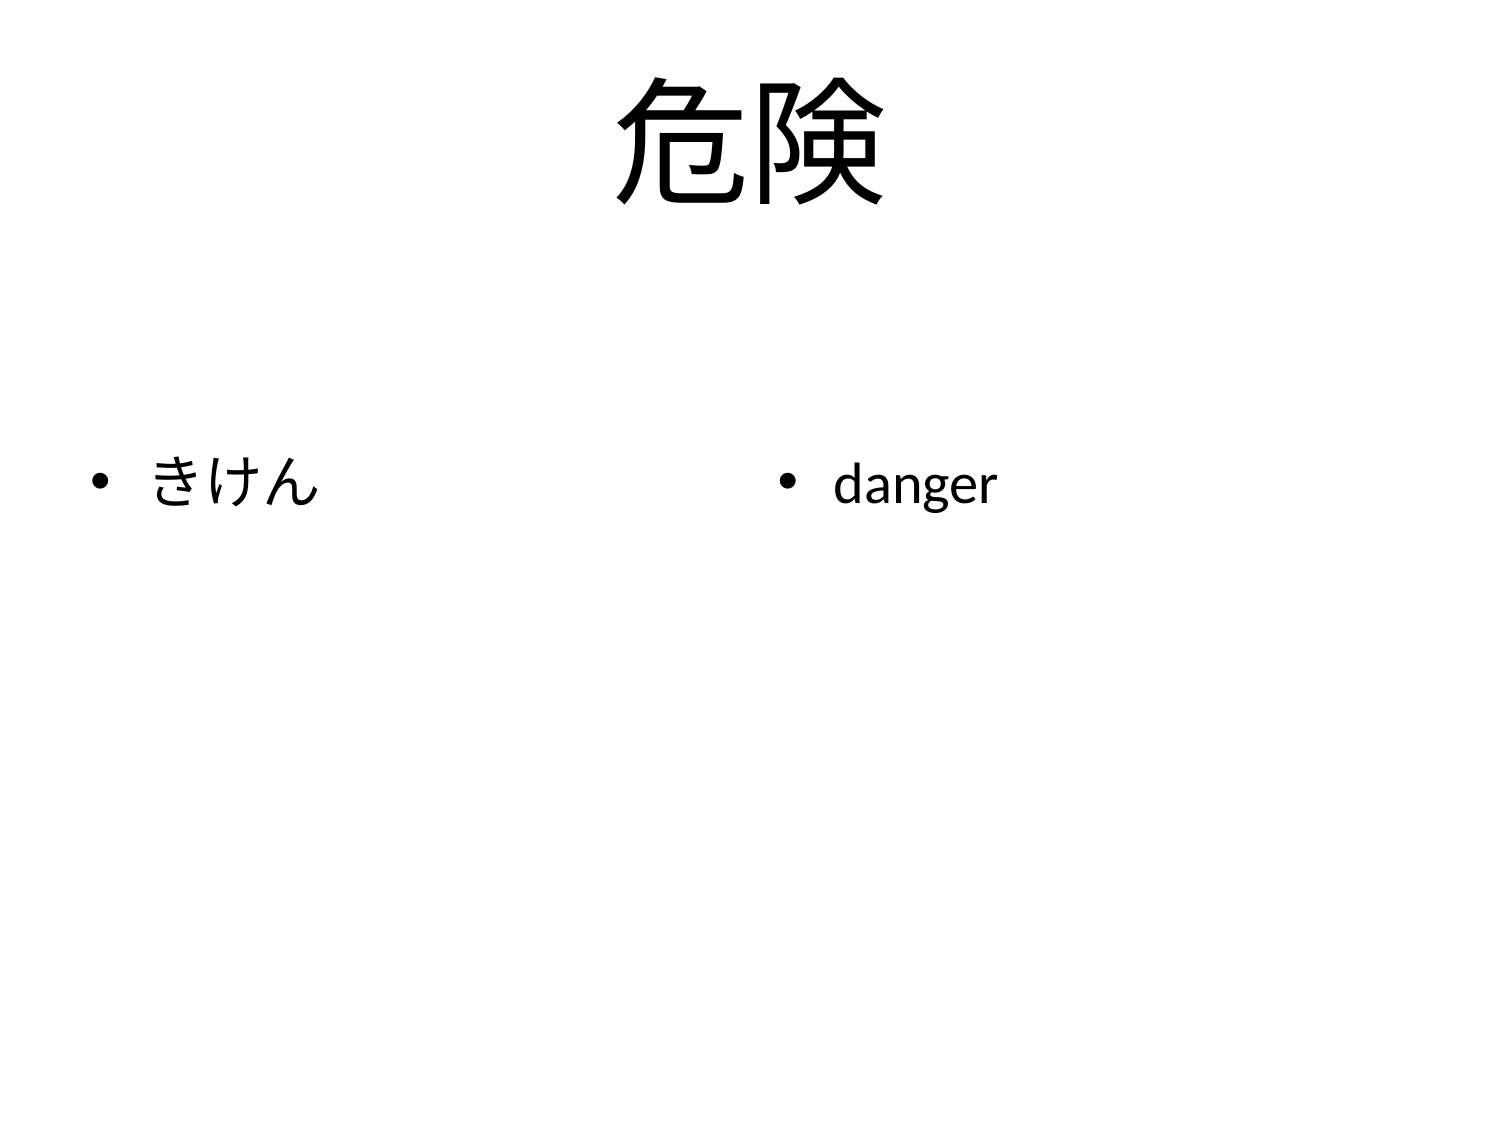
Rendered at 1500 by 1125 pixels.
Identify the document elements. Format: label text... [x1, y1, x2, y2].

list きけん [74, 437, 738, 1006]
list danger [762, 437, 1426, 1006]
title 危険 [74, 44, 1426, 233]
